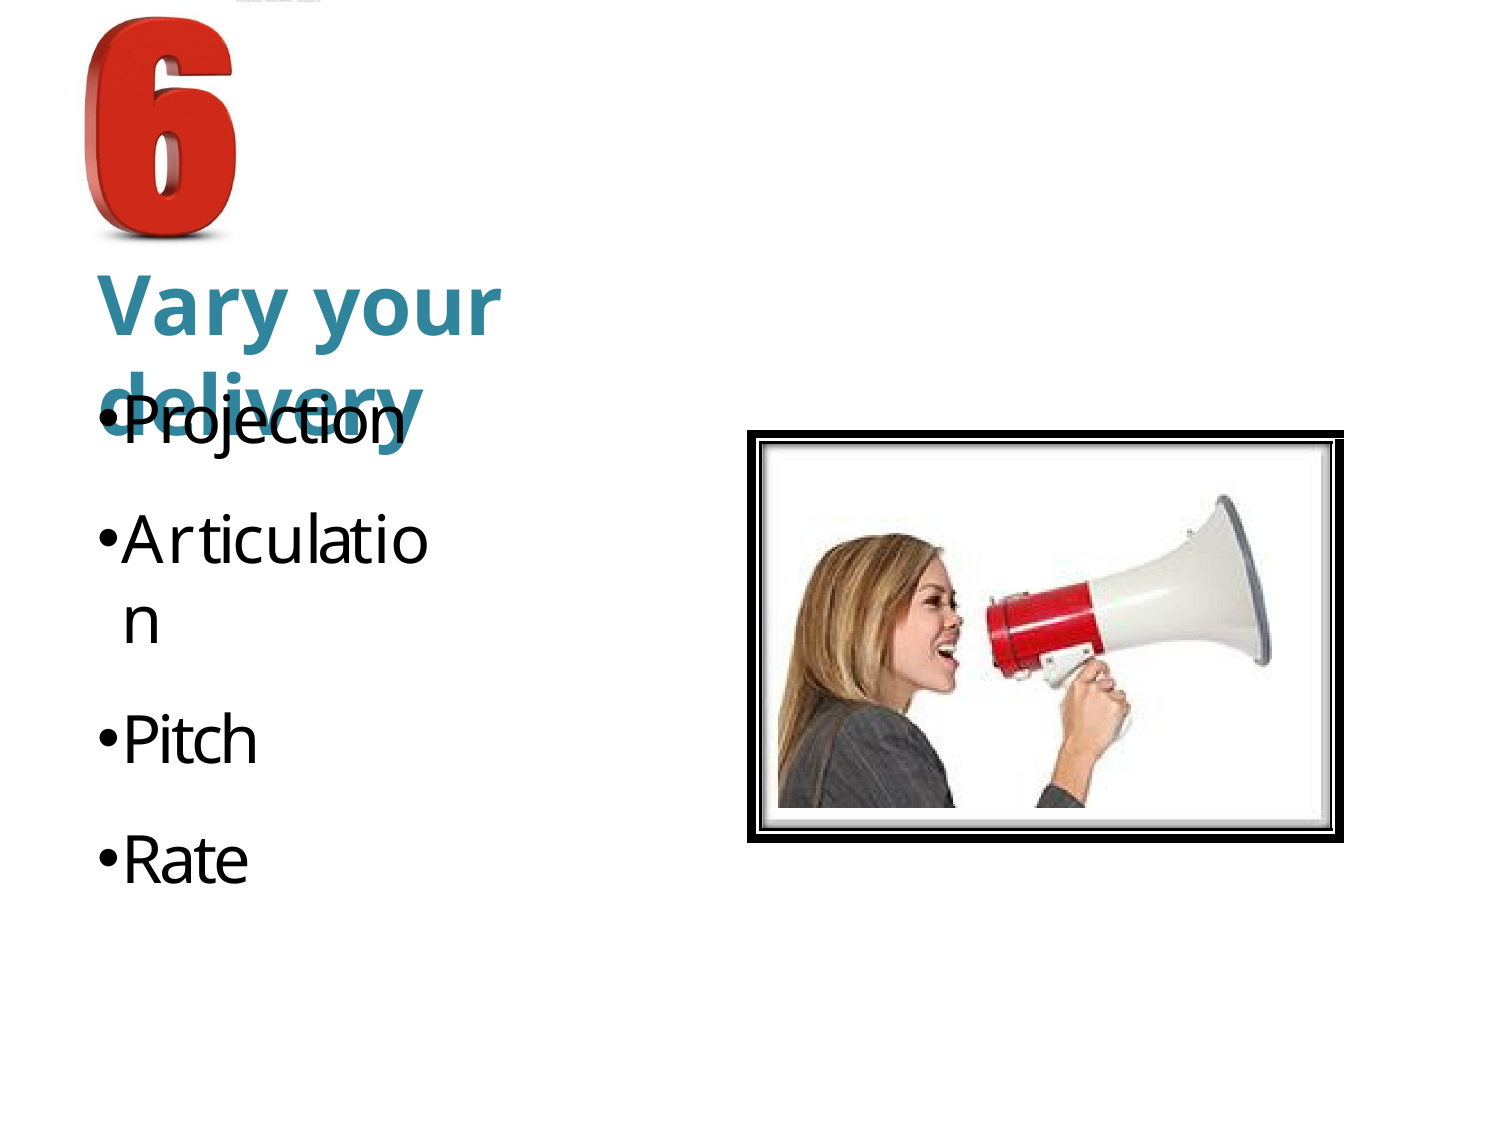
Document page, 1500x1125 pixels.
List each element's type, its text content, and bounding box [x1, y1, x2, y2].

text_box [76, 0, 321, 246]
title Vary your delivery [95, 249, 812, 452]
text_box Projection Articulation Pitch Rate [95, 334, 446, 897]
text_box [761, 444, 1330, 829]
